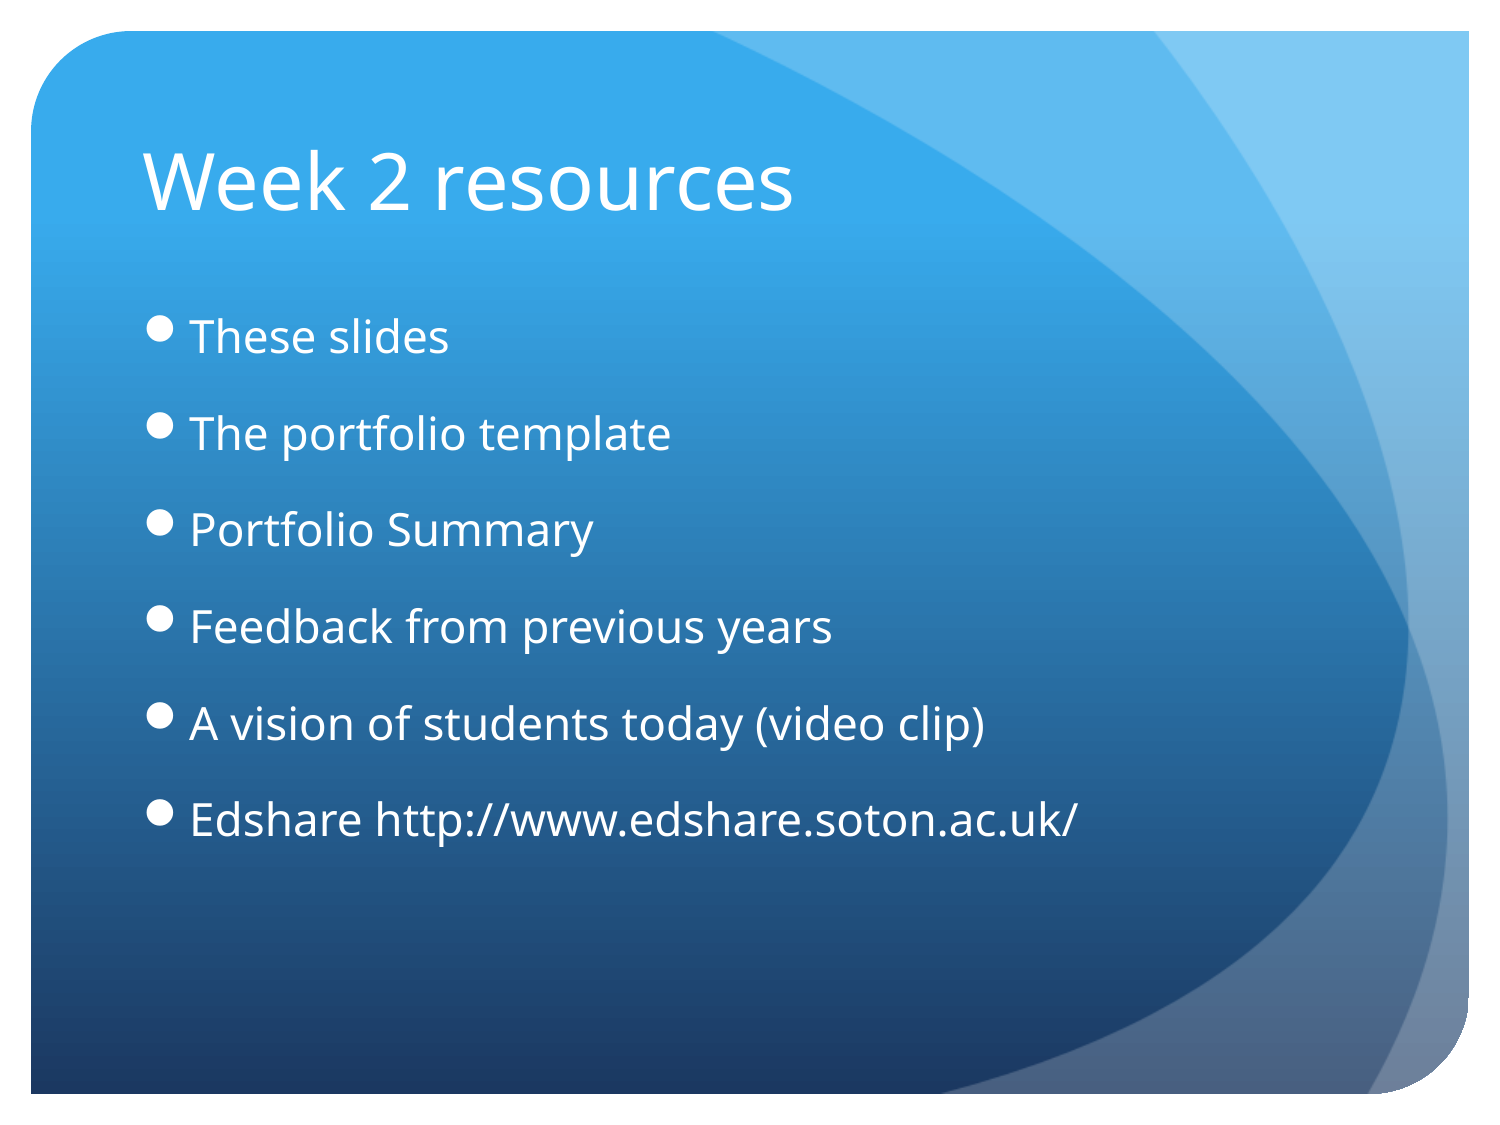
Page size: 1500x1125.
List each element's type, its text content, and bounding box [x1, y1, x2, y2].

list These slides The portfolio template Portfolio Summary Feedback from previous years A vision of students today (video clip) Edshare http://www.edshare.soton.ac.uk/ [127, 299, 1372, 991]
picture [24, 30, 1473, 1094]
title Week 2 resources [127, 62, 1372, 234]
